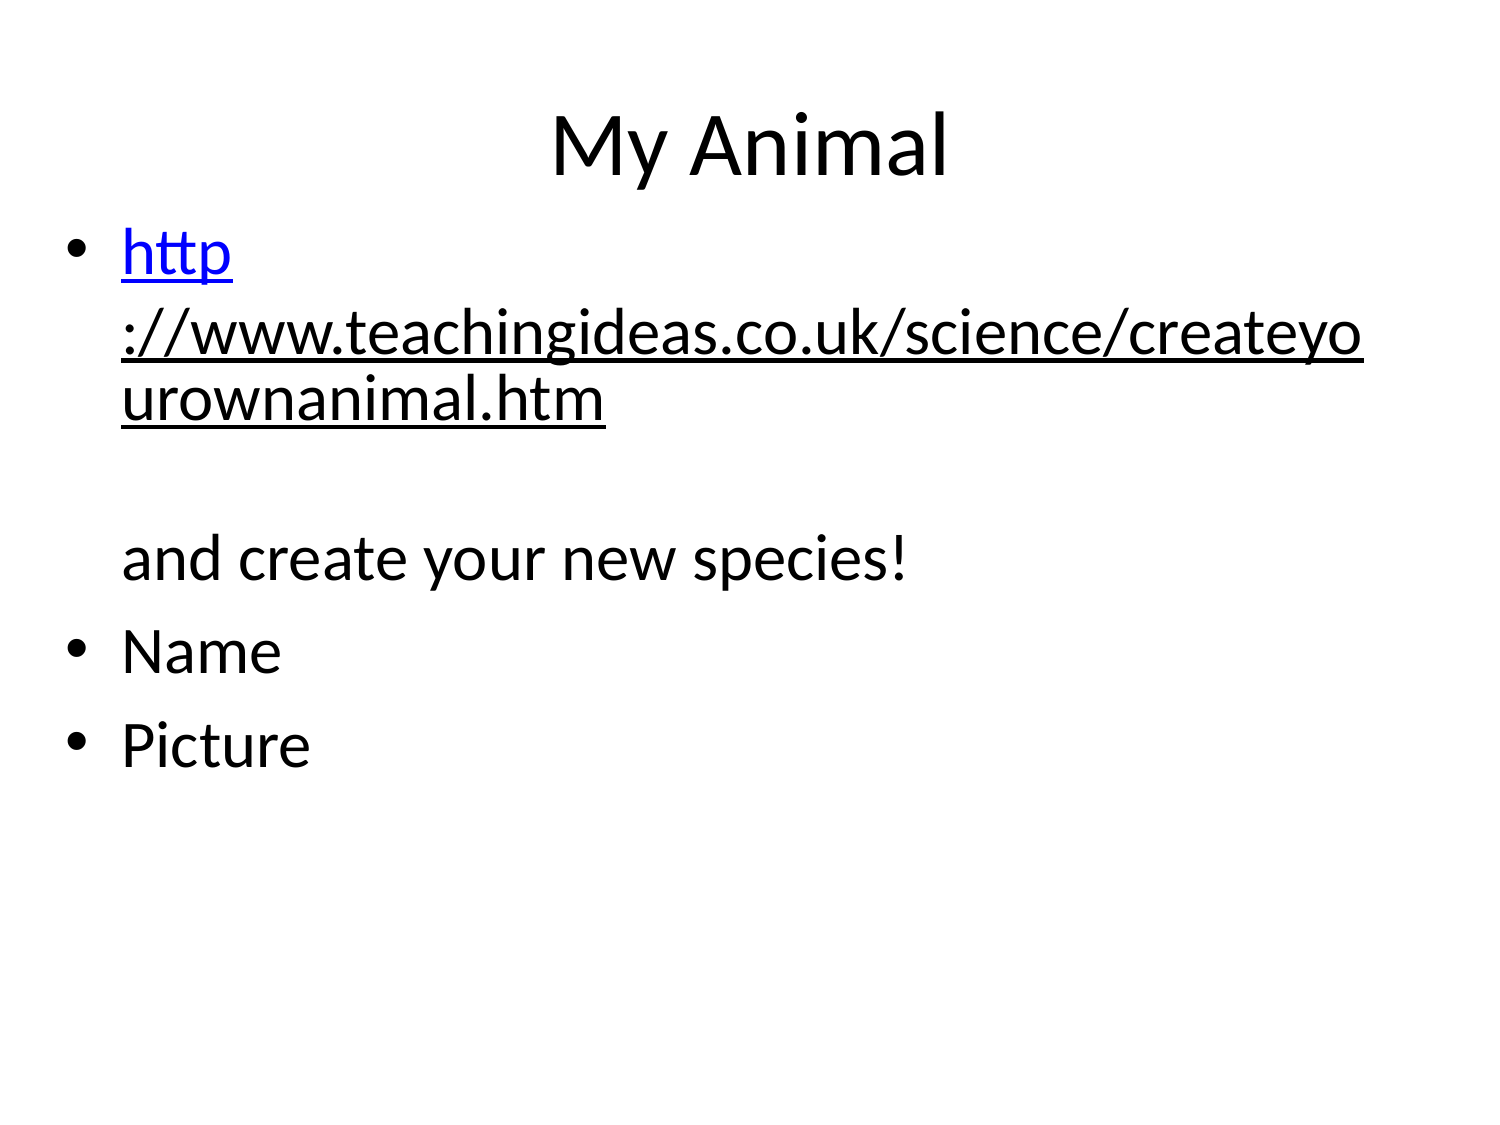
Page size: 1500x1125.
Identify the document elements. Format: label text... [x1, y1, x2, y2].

title My Animal [75, 45, 1425, 233]
list http://www.teachingideas.co.uk/science/createyourownanimal.htm and create your new species! Name Picture [50, 200, 1388, 943]
